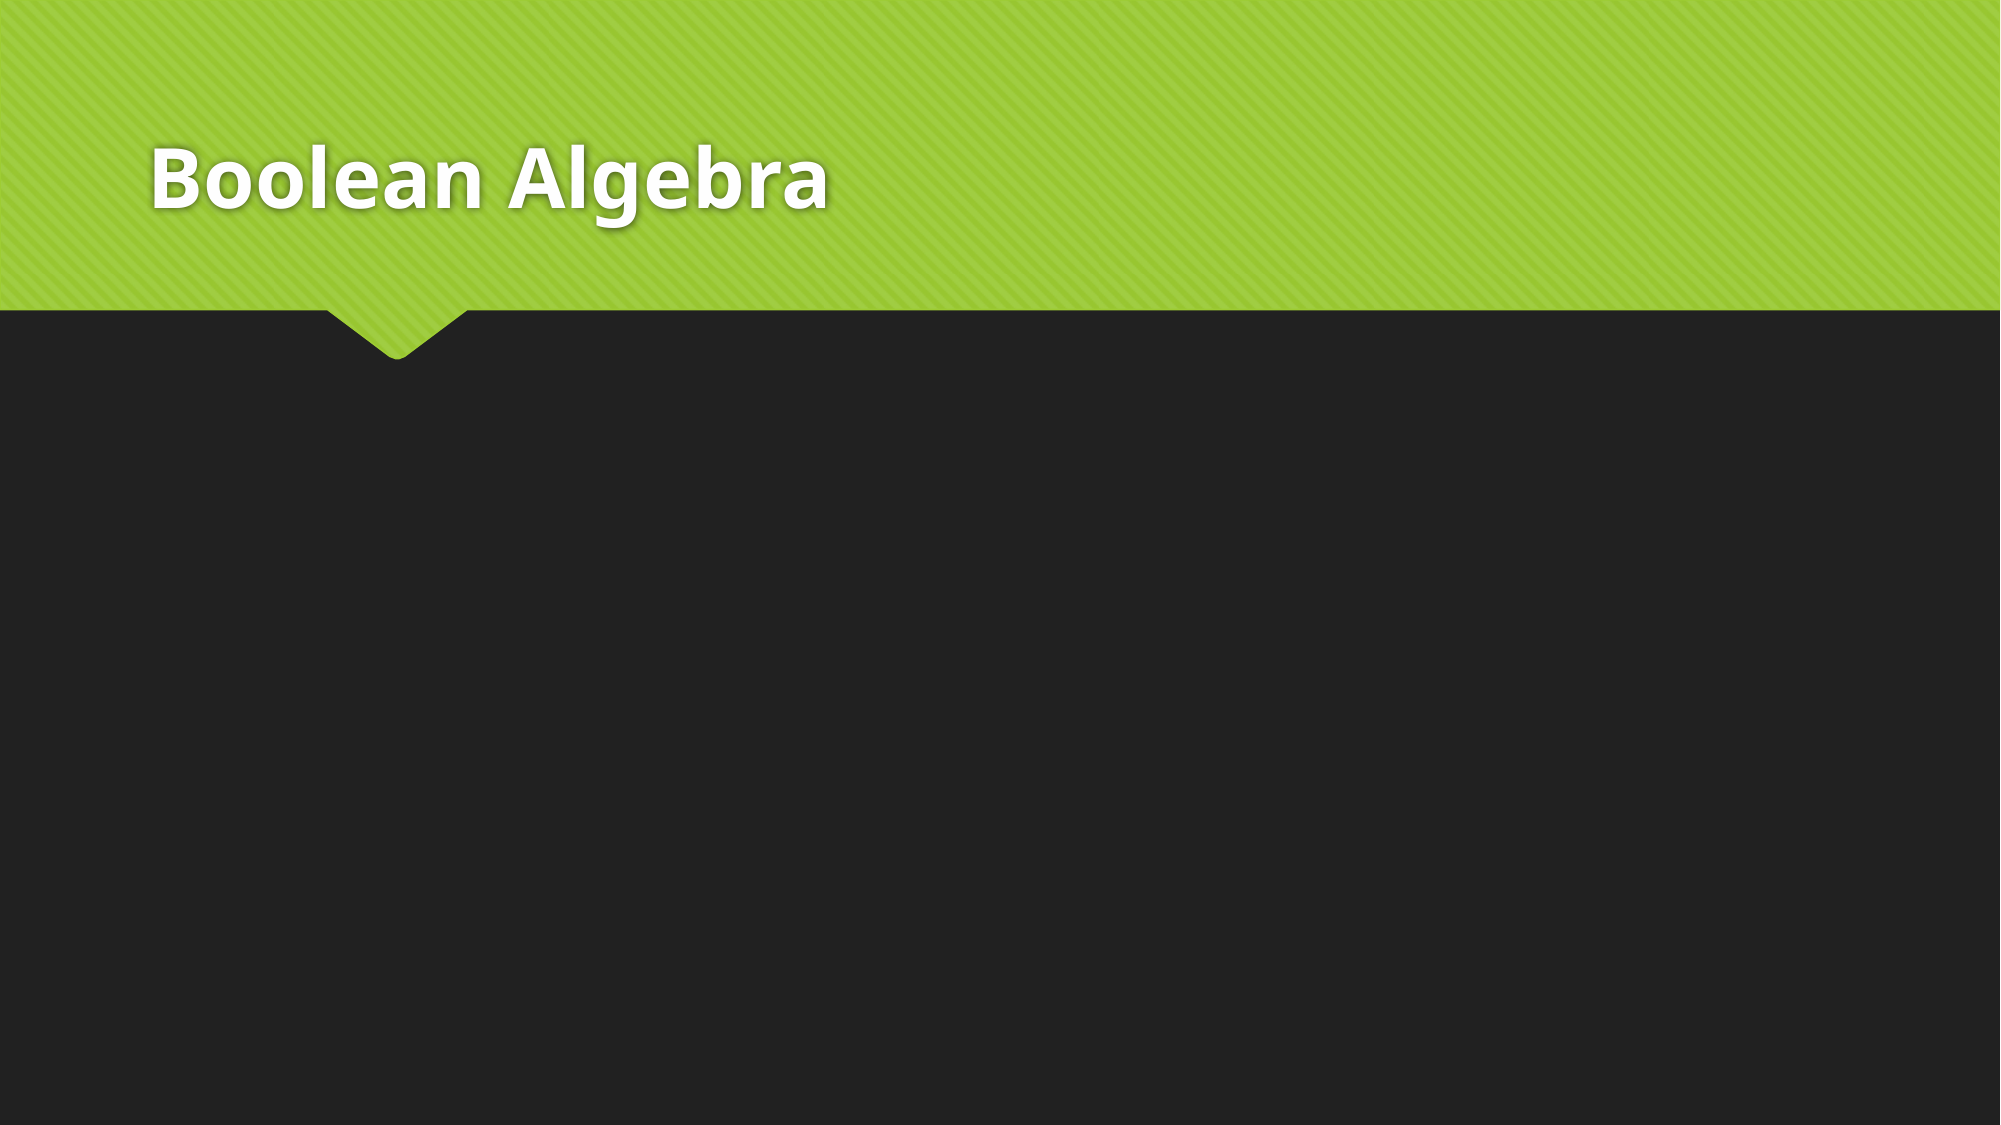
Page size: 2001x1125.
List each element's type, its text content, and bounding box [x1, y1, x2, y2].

title Boolean Algebra [132, 73, 1868, 233]
